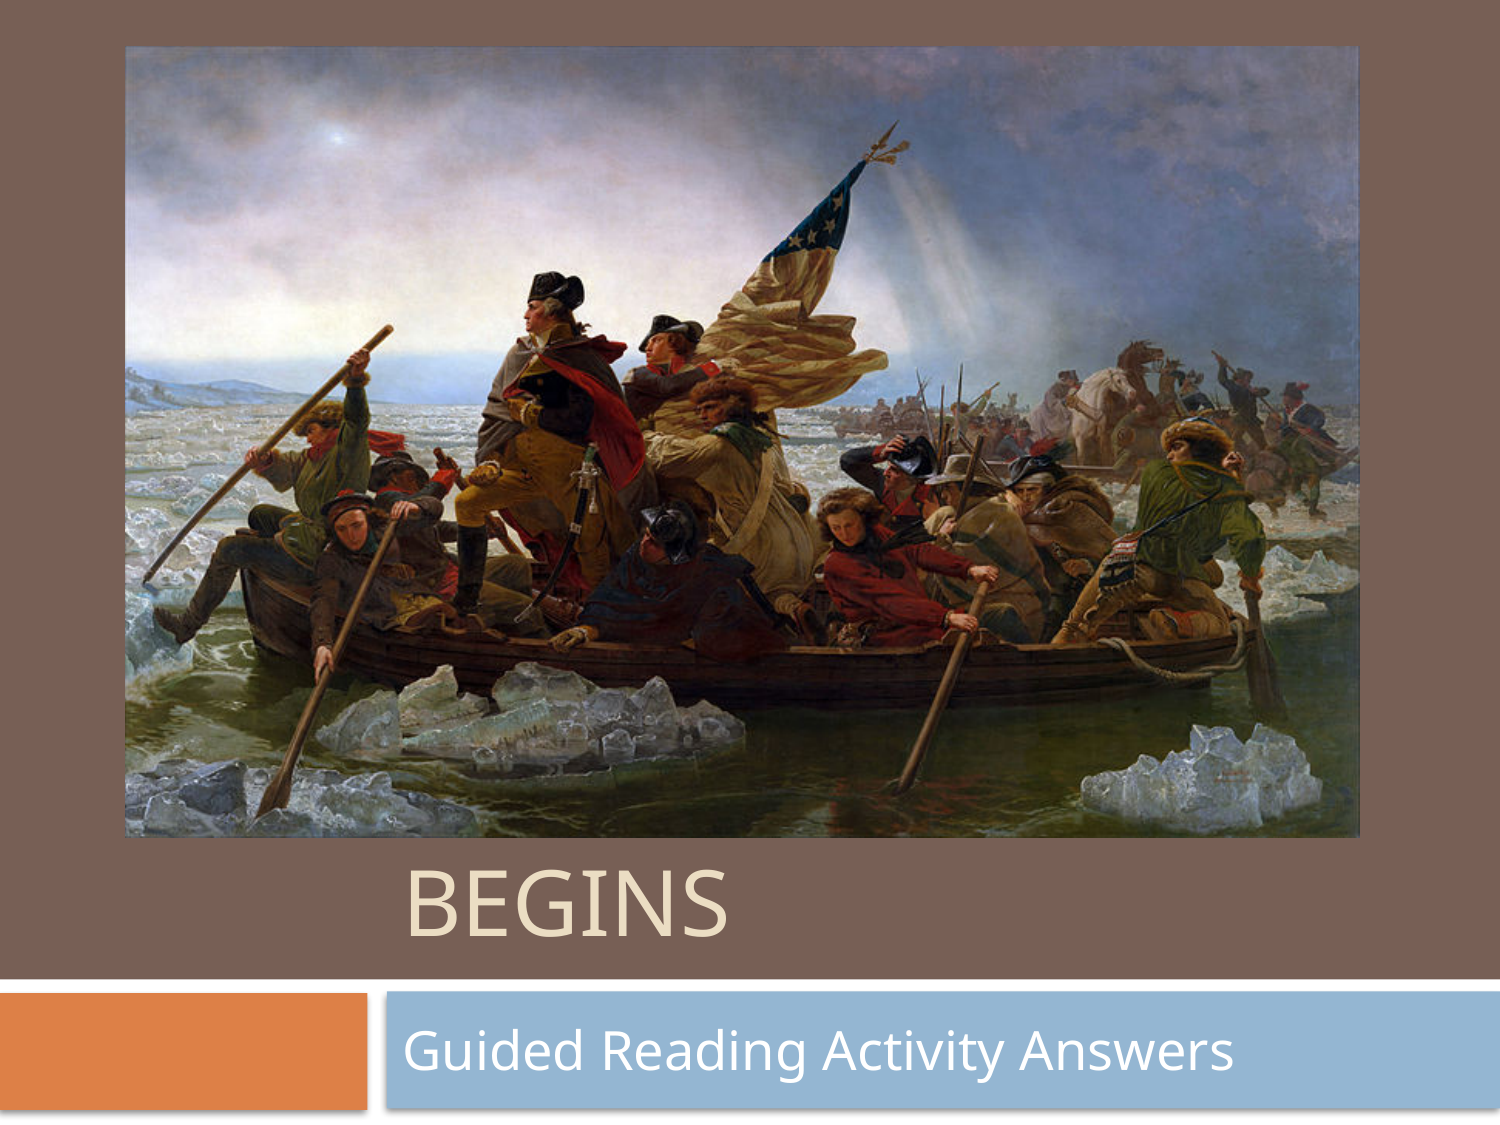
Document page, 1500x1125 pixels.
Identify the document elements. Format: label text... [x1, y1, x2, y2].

picture [124, 45, 1360, 838]
subtitle Guided Reading Activity Answers [387, 992, 1488, 1105]
title The Revolution begins [387, 662, 1450, 963]
